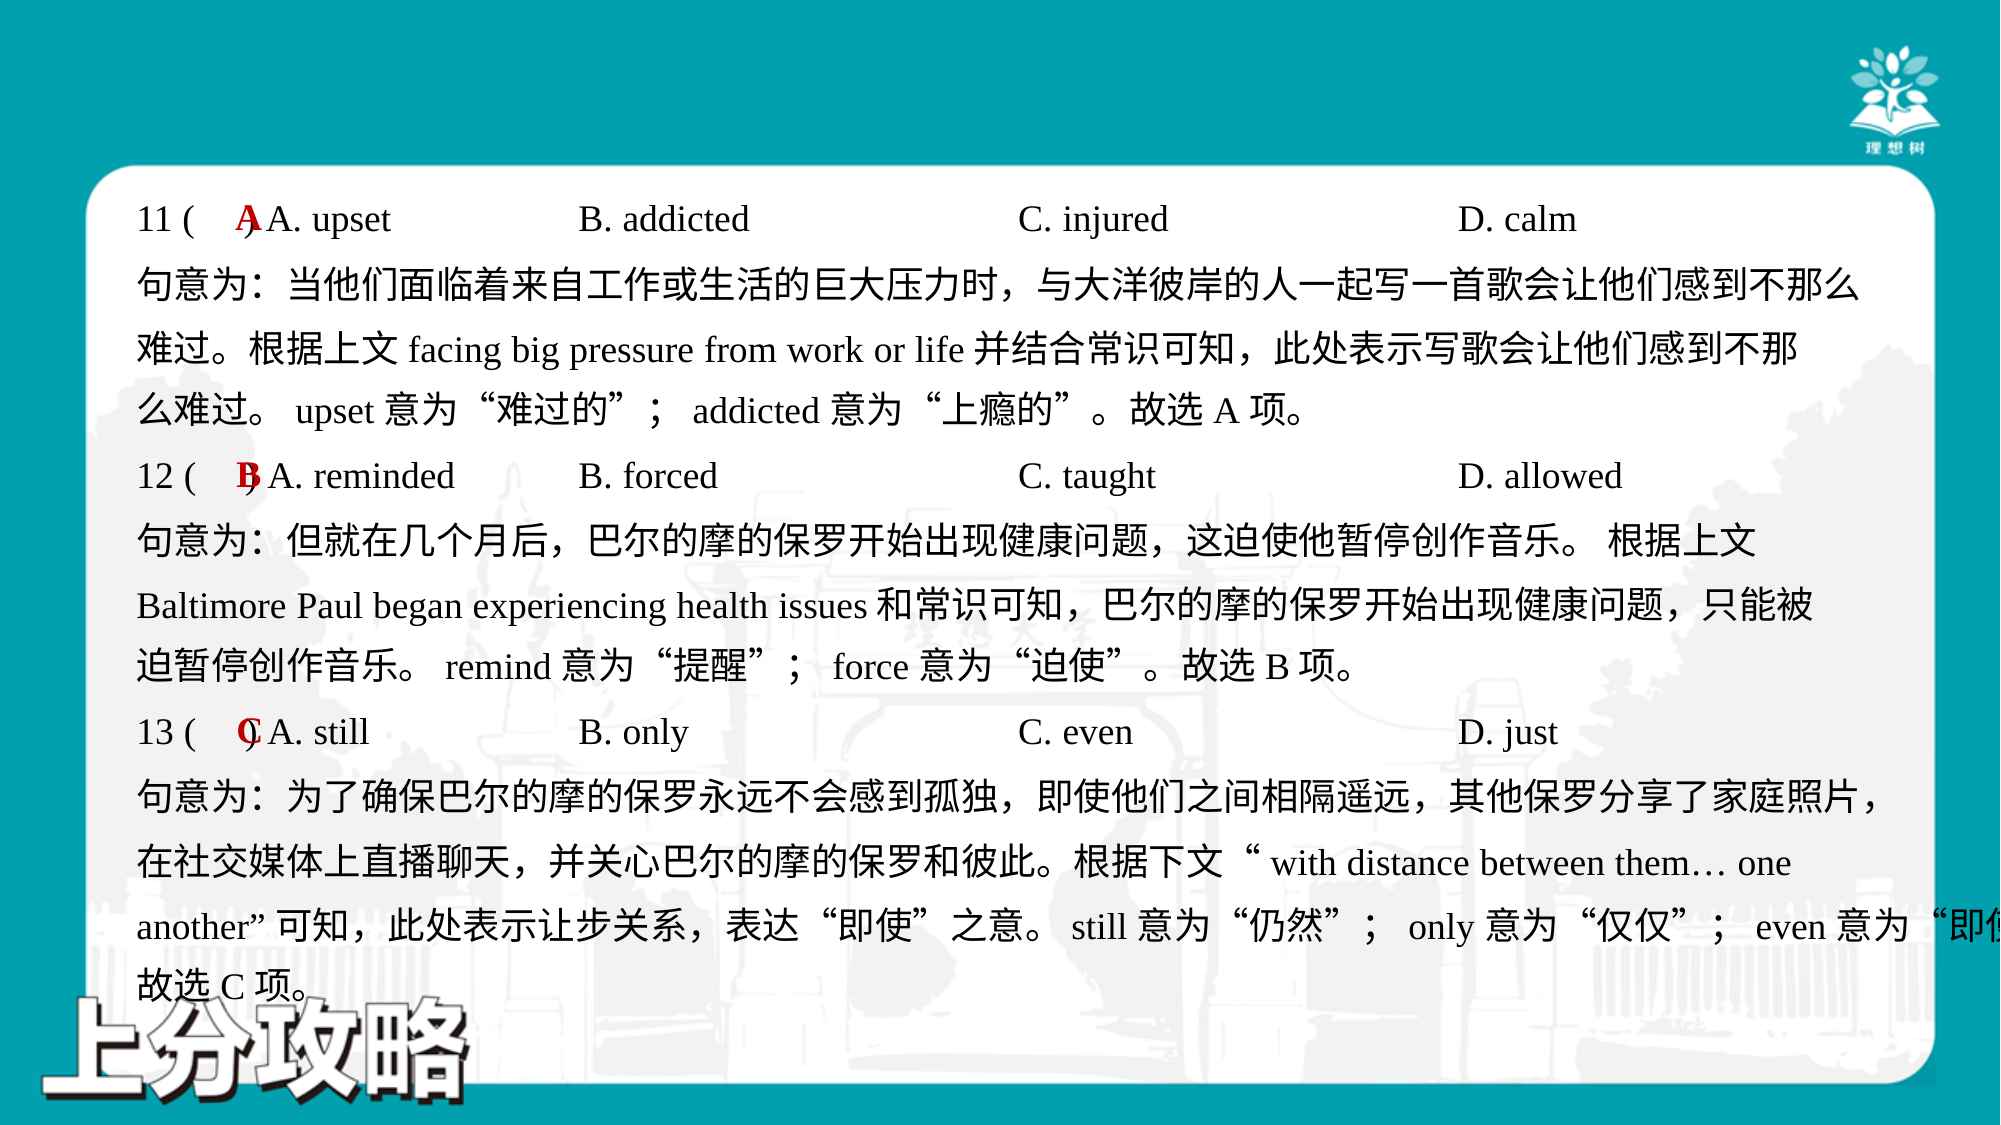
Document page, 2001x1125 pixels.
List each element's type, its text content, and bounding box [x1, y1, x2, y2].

picture [0, 0, 2000, 1125]
text_box 句意为：当他们面临着来自工作或生活的巨大压力时，与大洋彼岸的人一起写一首歌会让他们感到不那么 难过。根据上文facing big pressure from work or life并结合常识可知，此处表示写歌会让他们感到不那 么难过。upset意为“难过的”；addicted意为“上瘾的”。故选A项。 [136, 241, 1865, 426]
text_box 13 ( ) A. still B. only C. even D. just [136, 689, 222, 746]
text_box 11 ( ) A. upset B. addicted C. injured D. calm [276, 176, 1865, 233]
text_box 13 ( ) A. still B. only C. even D. just [278, 689, 1865, 746]
text_box 12 ( ) A. reminded B. forced C. taught D. allowed [276, 433, 1865, 490]
text_box C [222, 688, 278, 746]
text_box 11 ( ) A. upset B. addicted C. injured D. calm [136, 176, 221, 233]
text_box 句意为：为了确保巴尔的摩的保罗永远不会感到孤独，即使他们之间相隔遥远，其他保罗分享了家庭照片， 在社交媒体上直播聊天，并关心巴尔的摩的保罗和彼此。根据下文“with distance between them… one another”可知，此处表示让步关系，表达“即使”之意。still意为“仍然”；only意为“仅仅”；even意为“即使”。 故选C项。 [136, 753, 1865, 1002]
text_box B [222, 432, 276, 490]
text_box A [221, 175, 276, 233]
text_box 句意为：但就在几个月后，巴尔的摩的保罗开始出现健康问题，这迫使他暂停创作音乐。 根据上文 Baltimore Paul began experiencing health issues和常识可知，巴尔的摩的保罗开始出现健康问题，只能被 迫暂停创作音乐。remind意为“提醒”；force意为“迫使”。故选B项。 [136, 497, 1865, 682]
text_box 12 ( ) A. reminded B. forced C. taught D. allowed [136, 433, 222, 490]
